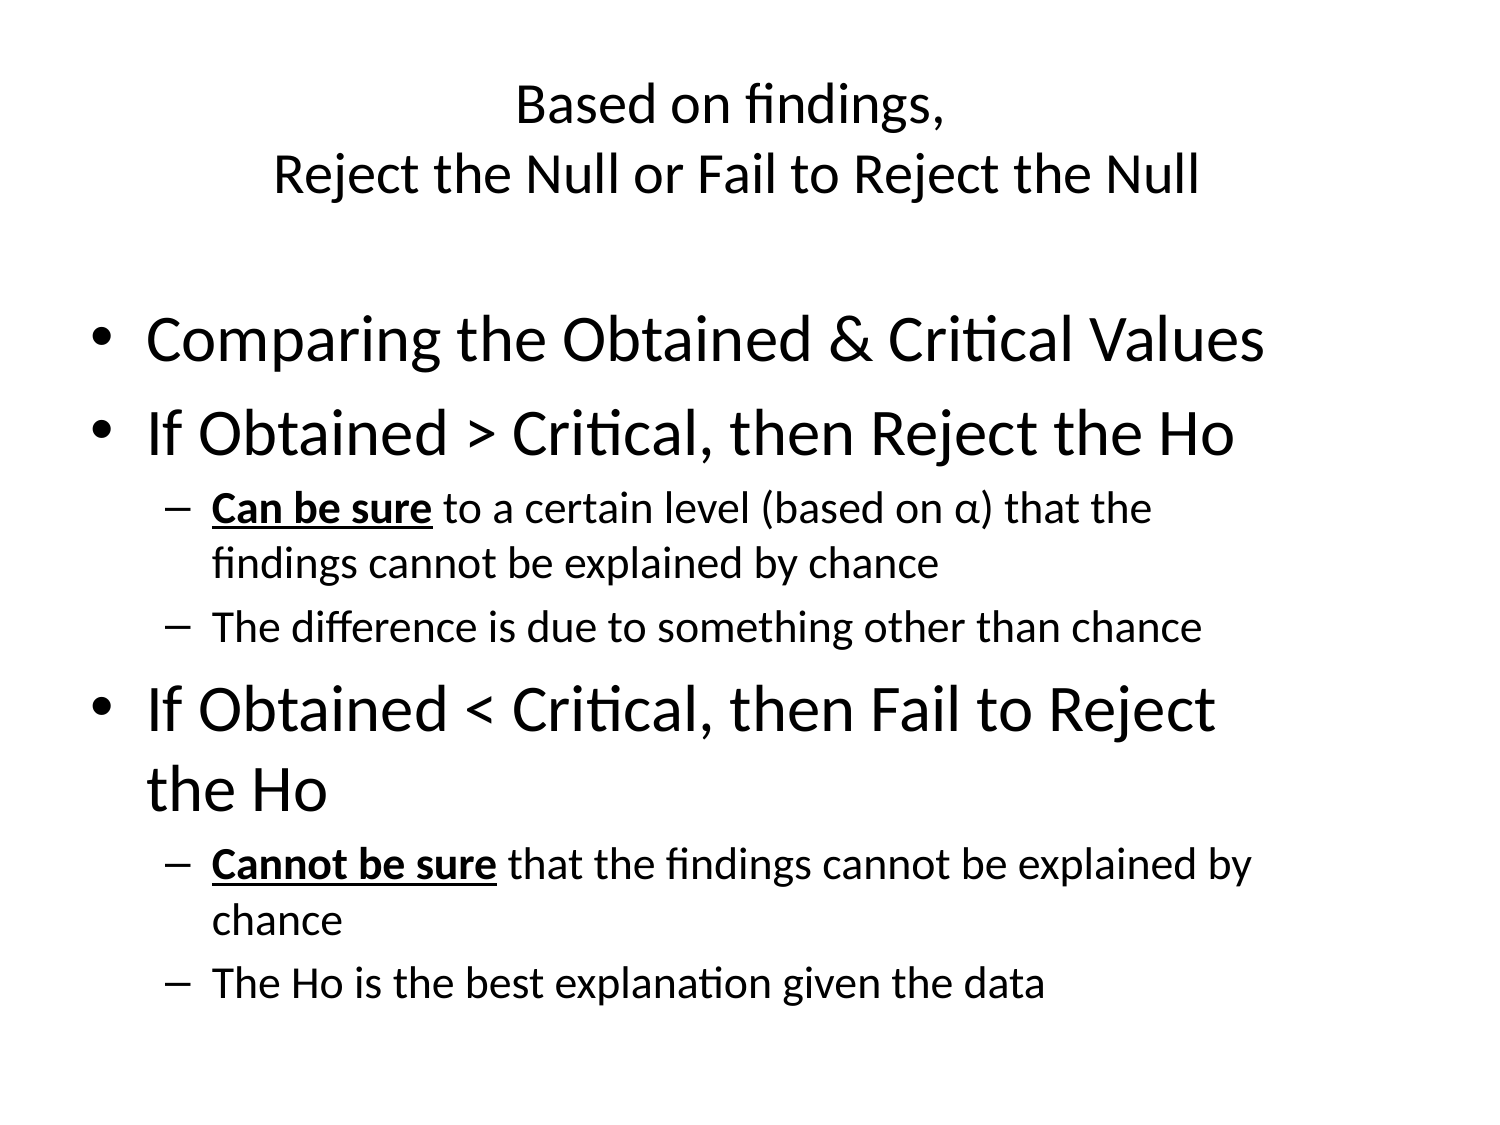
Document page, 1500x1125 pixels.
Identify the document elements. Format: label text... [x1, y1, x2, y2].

title Based on findings, Reject the Null or Fail to Reject the Null [75, 45, 1400, 225]
list Comparing the Obtained & Critical Values If Obtained > Critical, then Reject the Ho Can be sure to a certain level (based on α) that the findings cannot be explained by chance The difference is due to something other than chance If Obtained < Critical, then Fail to Reject the Ho Cannot be sure that the findings cannot be explained by chance The Ho is the best explanation given the data [75, 287, 1300, 1062]
